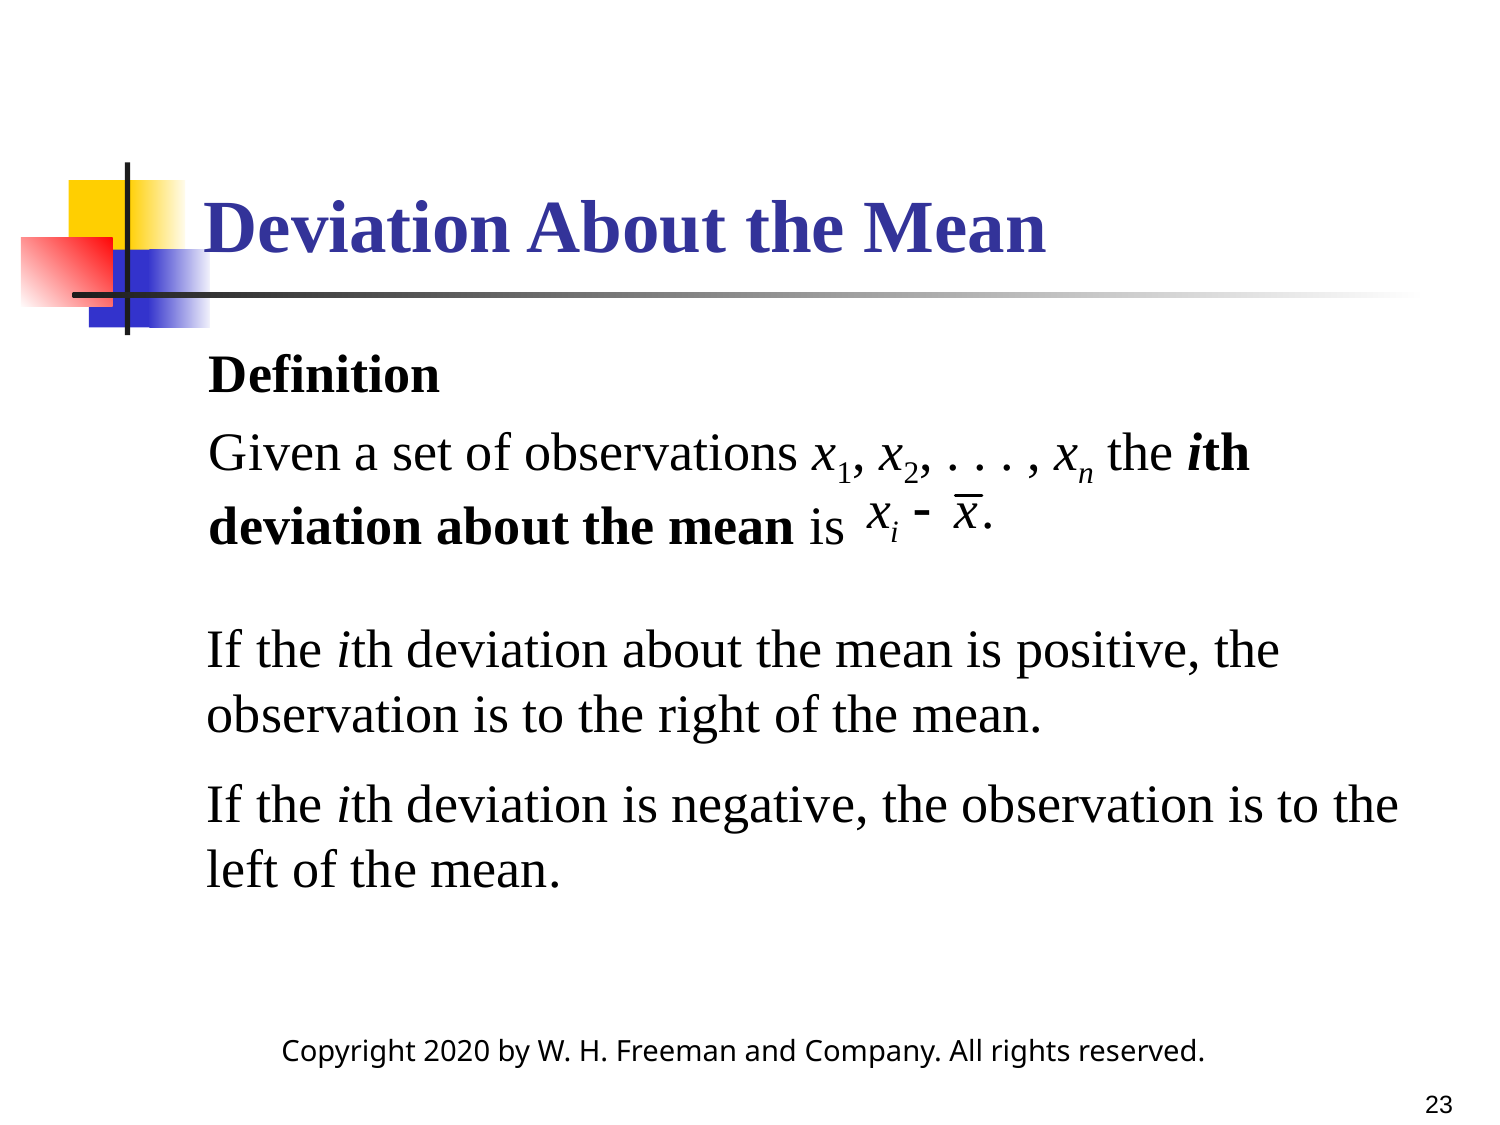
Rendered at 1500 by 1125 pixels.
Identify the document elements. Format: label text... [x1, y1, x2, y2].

list If the ith deviation about the mean is positive, the observation is to the right of the mean. If the ith deviation is negative, the observation is to the left of the mean. [191, 605, 1467, 924]
title Deviation About the Mean [188, 35, 1468, 275]
list Definition Given a set of observations x1, x2, . . . , xn the ith deviation about the mean is [193, 331, 1469, 550]
picture [856, 474, 1001, 556]
